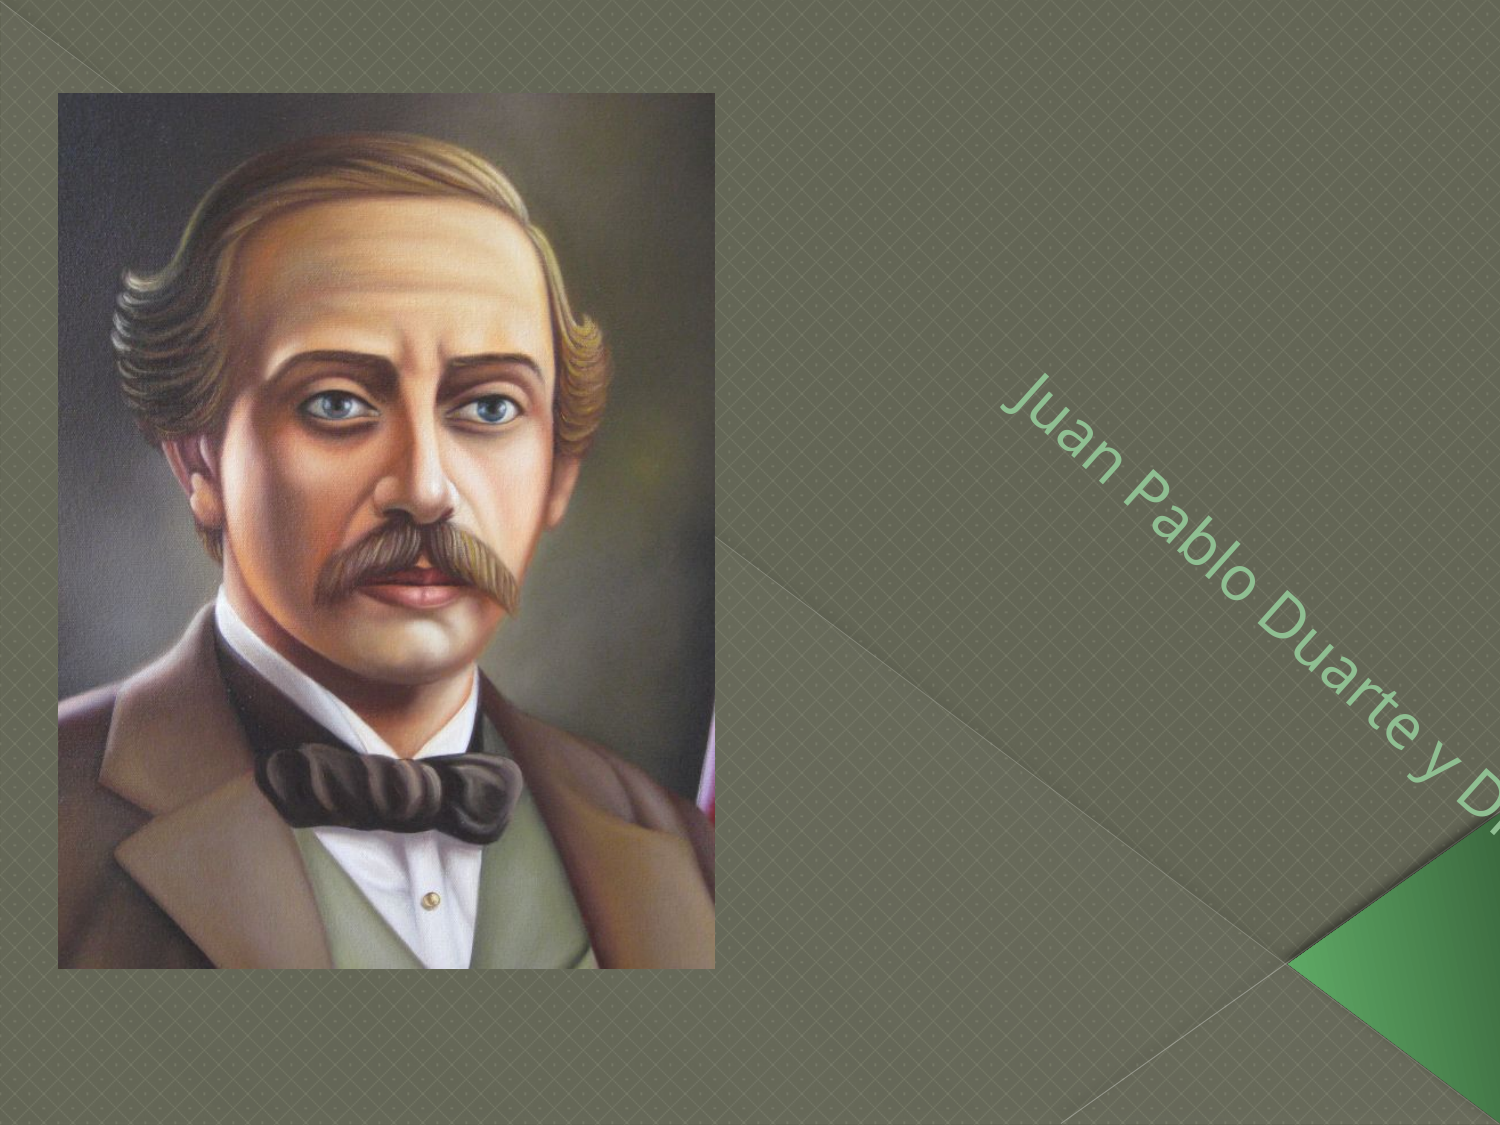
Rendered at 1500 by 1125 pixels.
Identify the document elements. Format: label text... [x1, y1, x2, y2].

picture [58, 93, 715, 969]
title Juan Pablo Duarte y Diez [609, 0, 1500, 869]
